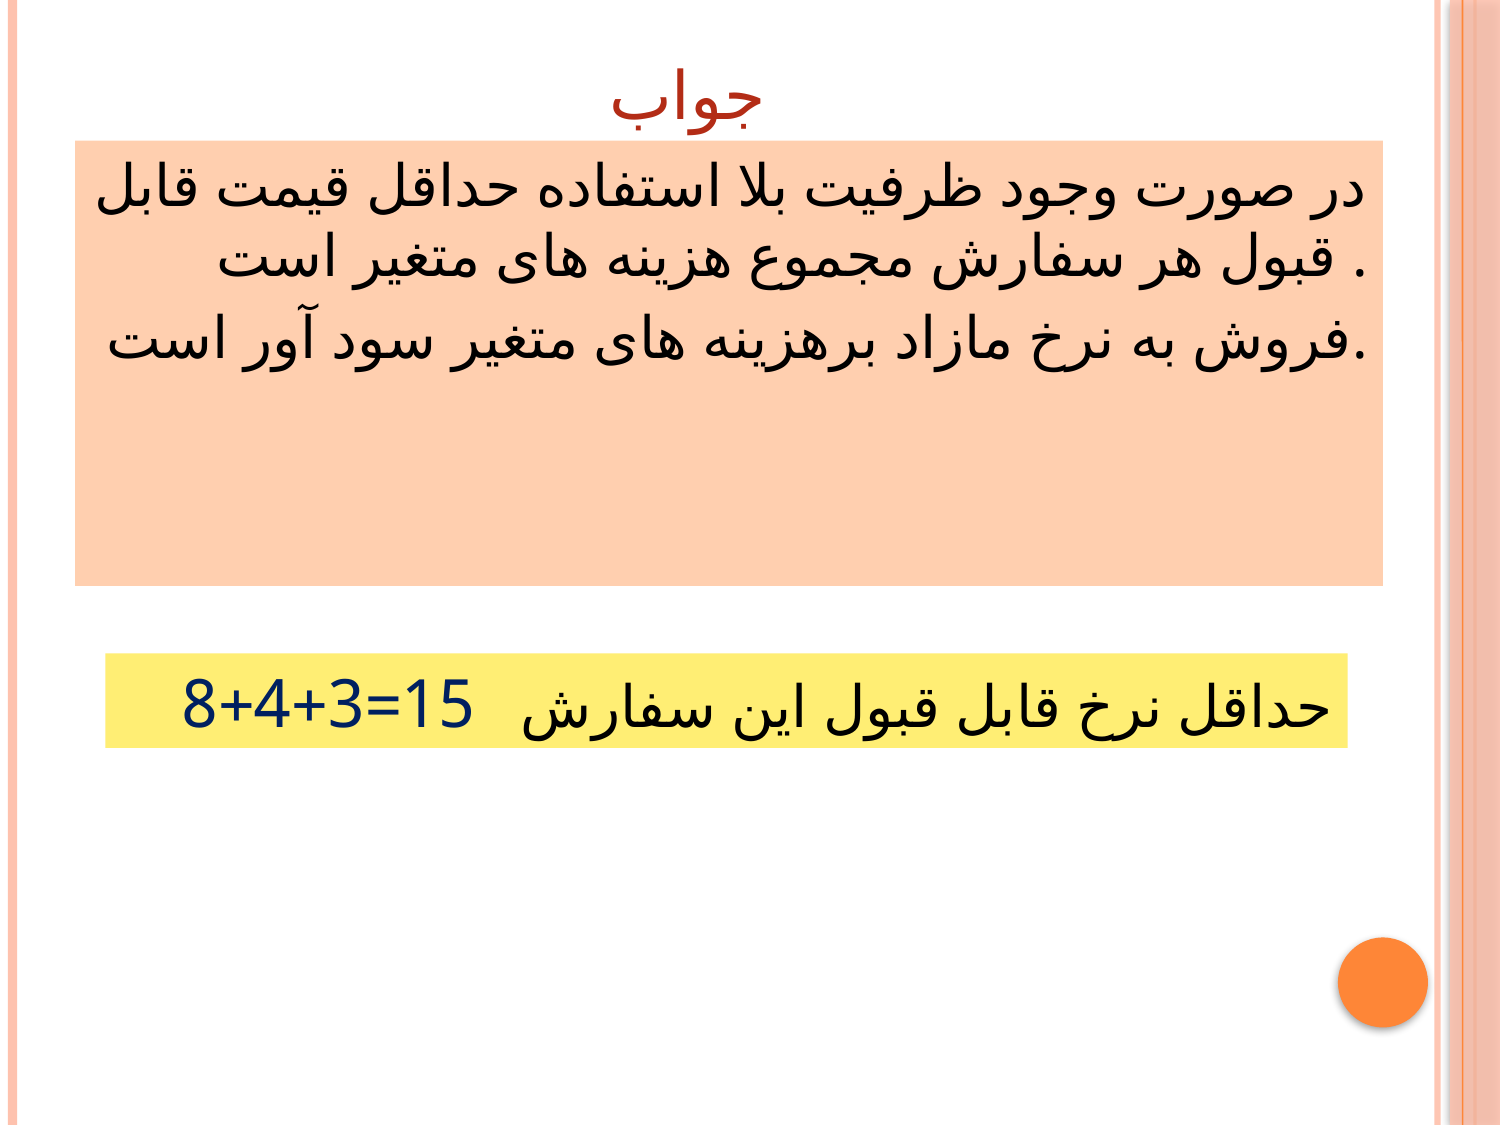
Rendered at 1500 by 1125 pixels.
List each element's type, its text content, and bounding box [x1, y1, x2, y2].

title جواب [75, 45, 1300, 140]
text_box حداقل نرخ قابل قبول این سفارش 15=3+4+8 [105, 653, 1348, 748]
list در صورت وجود ظرفیت بلا استفاده حداقل قیمت قابل قبول هر سفارش مجموع هزینه های متغیر است . فروش به نرخ مازاد برهزینه های متغیر سود آور است. [75, 140, 1383, 586]
